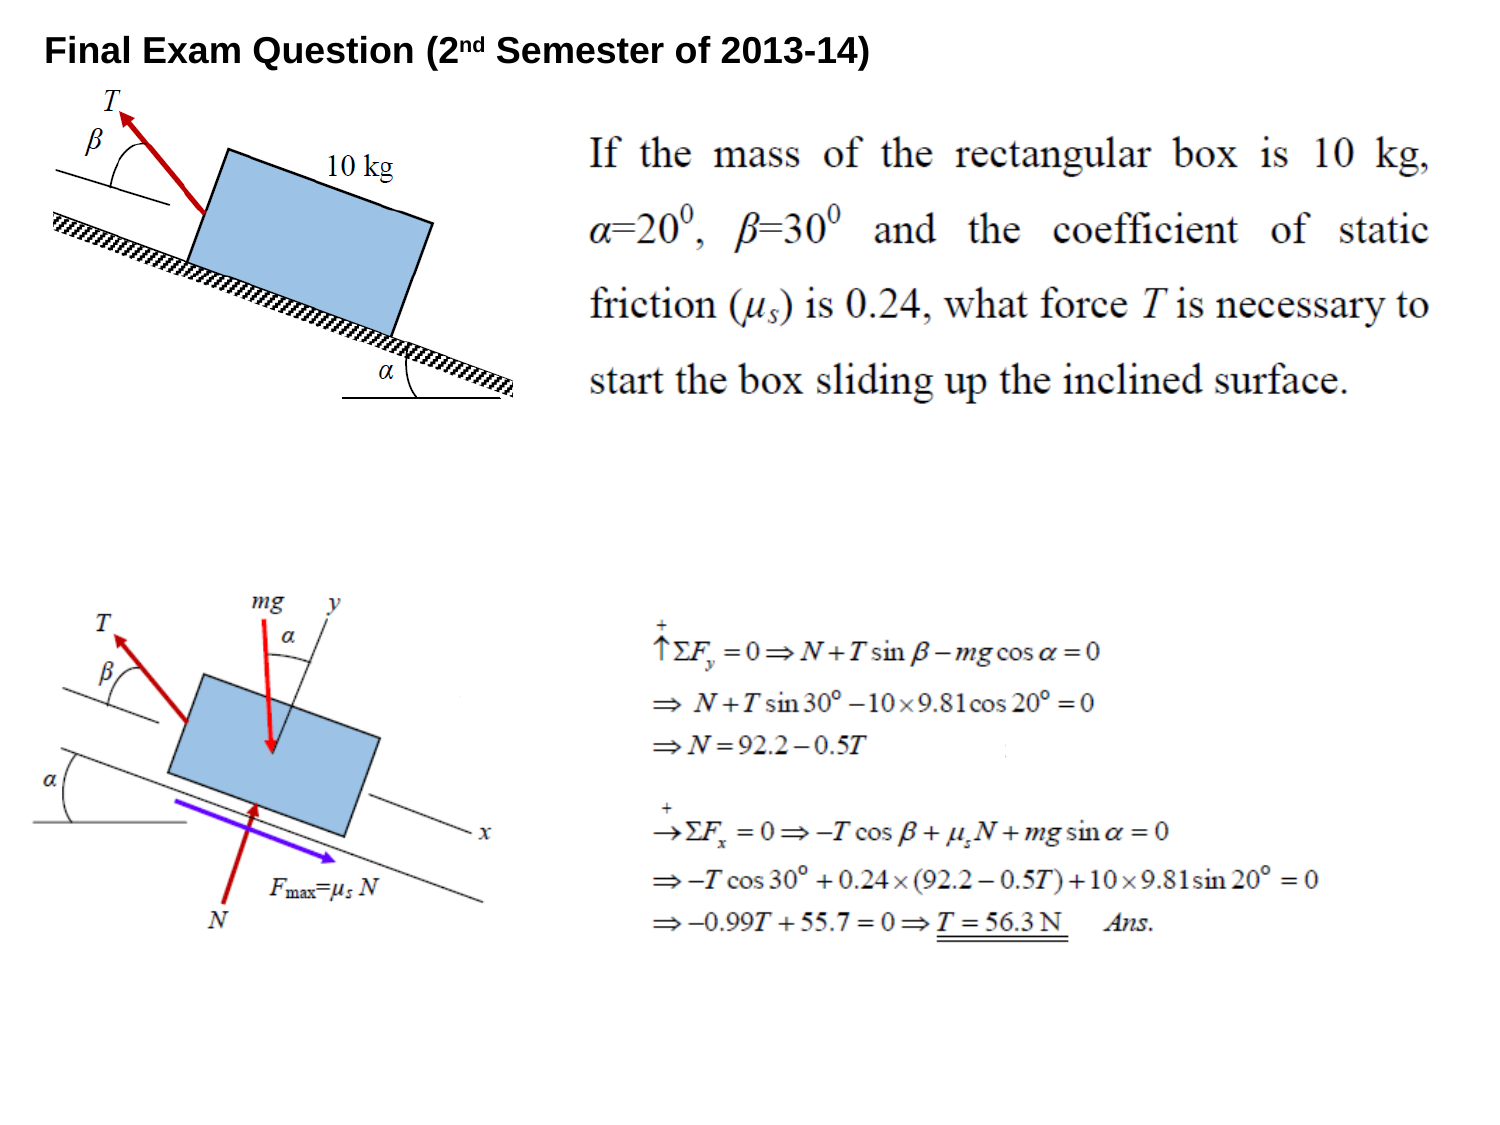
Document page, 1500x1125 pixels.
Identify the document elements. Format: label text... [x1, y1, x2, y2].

text_box Final Exam Question (2nd Semester of 2013-14) [29, 18, 892, 79]
picture [5, 573, 552, 953]
picture [643, 609, 1323, 1109]
picture [584, 125, 1433, 408]
picture [52, 79, 513, 408]
